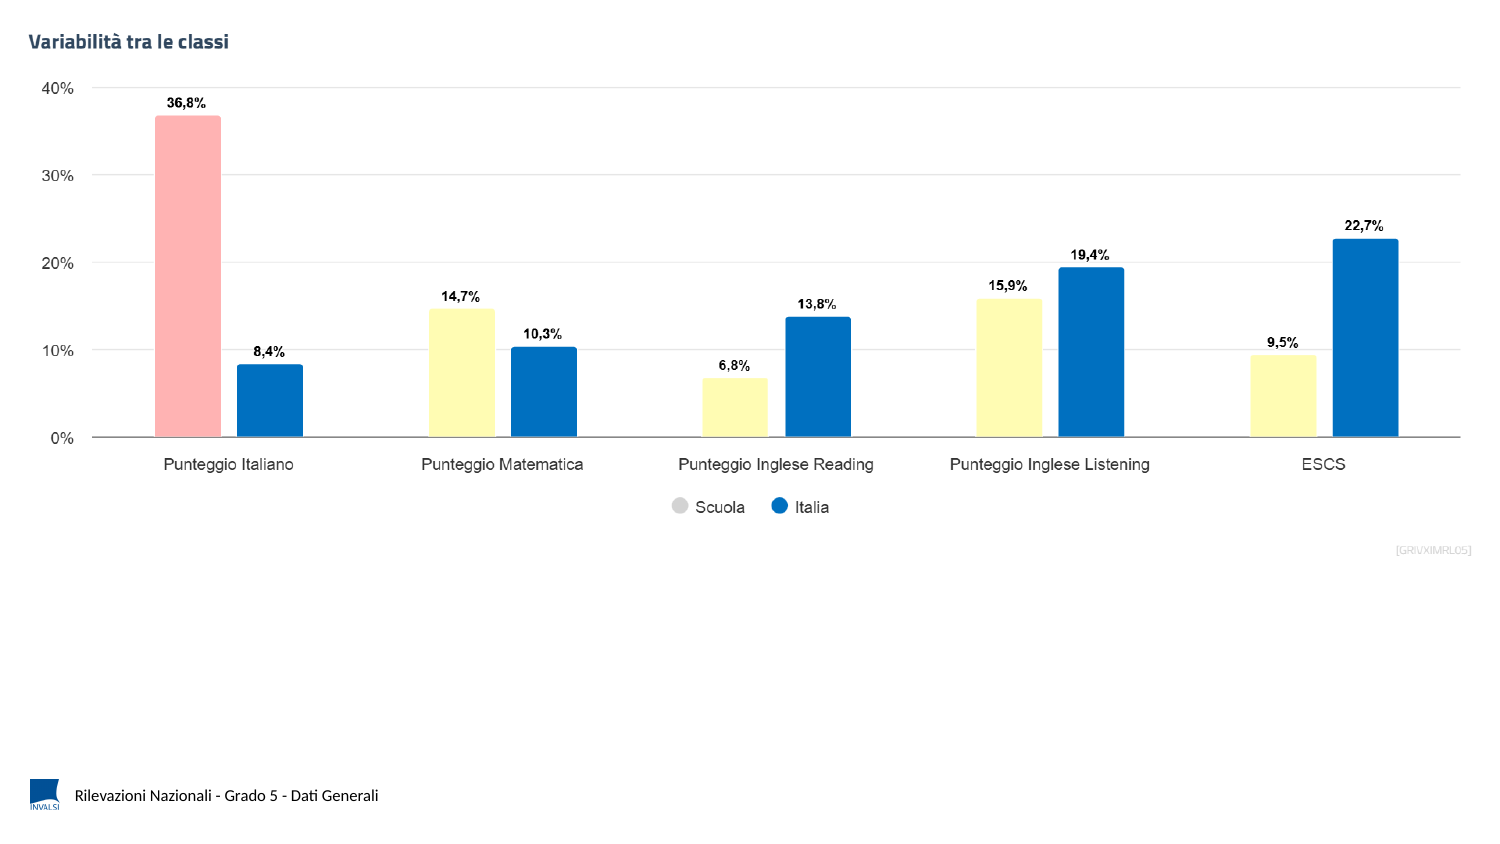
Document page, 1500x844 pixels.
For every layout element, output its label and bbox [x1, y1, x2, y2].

picture [29, 779, 60, 810]
picture [0, 0, 1500, 642]
